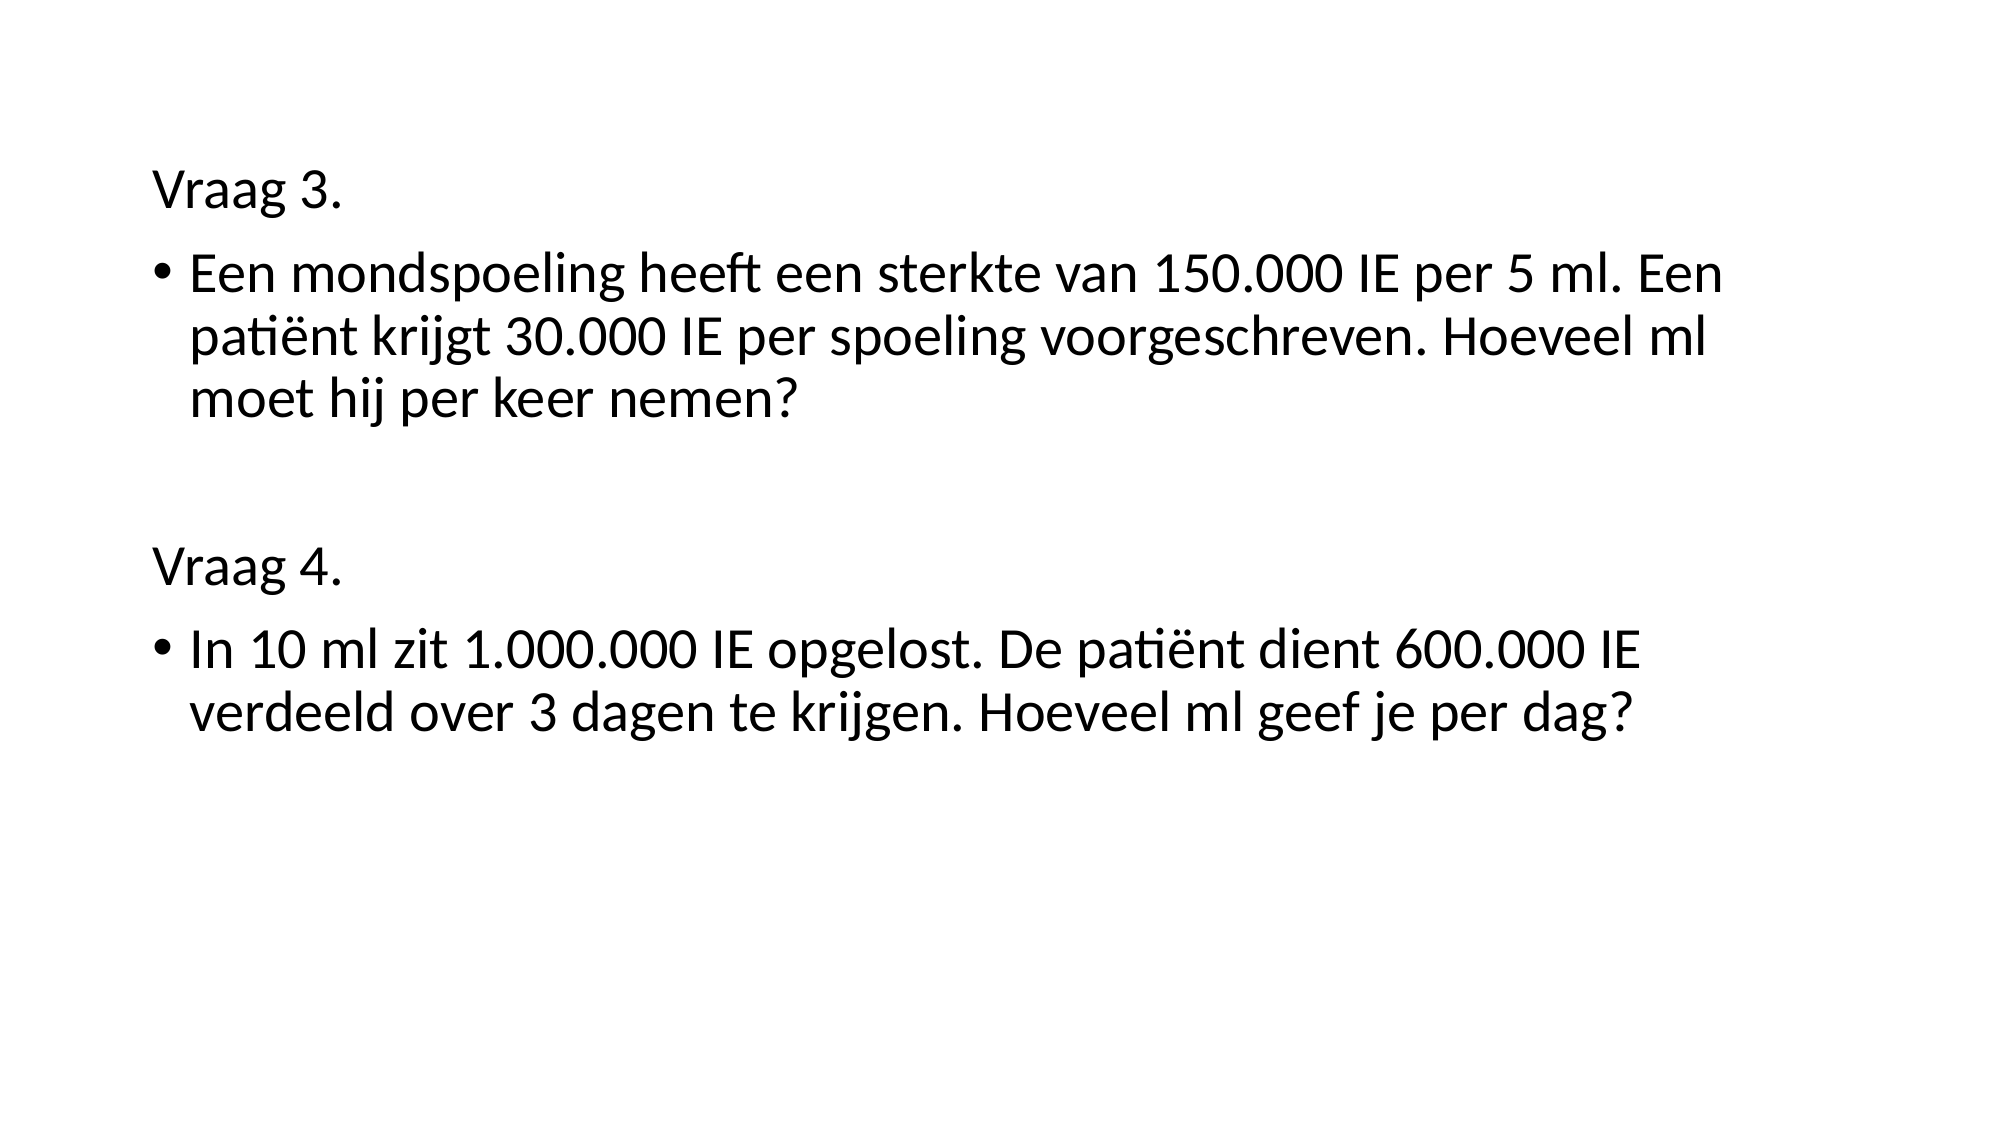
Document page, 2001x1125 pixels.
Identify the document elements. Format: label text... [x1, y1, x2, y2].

list Vraag 3. Een mondspoeling heeft een sterkte van 150.000 IE per 5 ml. Een patiënt krijgt 30.000 IE per spoeling voorgeschreven. Hoeveel ml moet hij per keer nemen? Vraag 4. In 10 ml zit 1.000.000 IE opgelost. De patiënt dient 600.000 IE verdeeld over 3 dagen te krijgen. Hoeveel ml geef je per dag? [137, 150, 1863, 1014]
